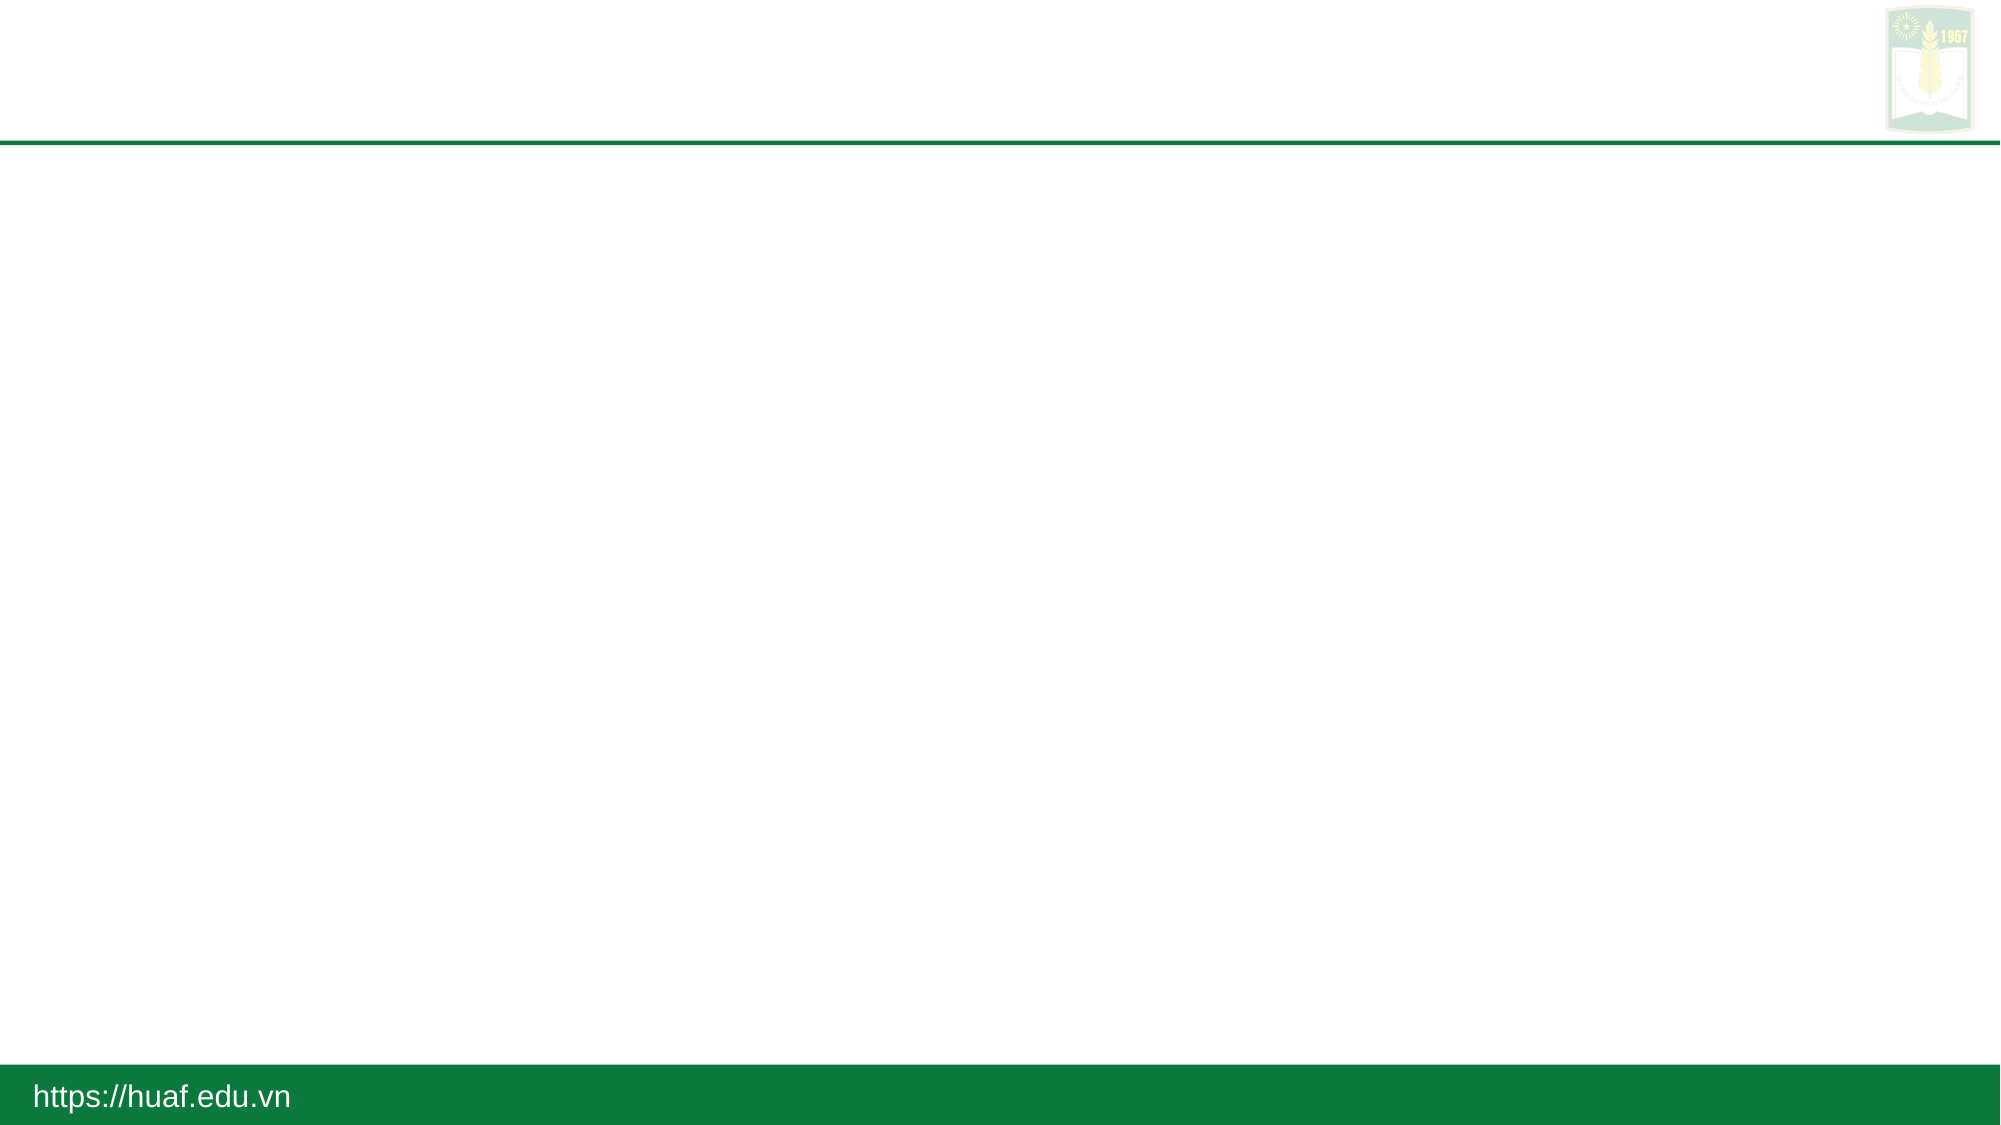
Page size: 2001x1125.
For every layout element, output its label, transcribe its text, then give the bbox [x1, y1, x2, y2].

footer https://huaf.edu.vn [0, 1065, 325, 1125]
picture [1867, 0, 2000, 148]
